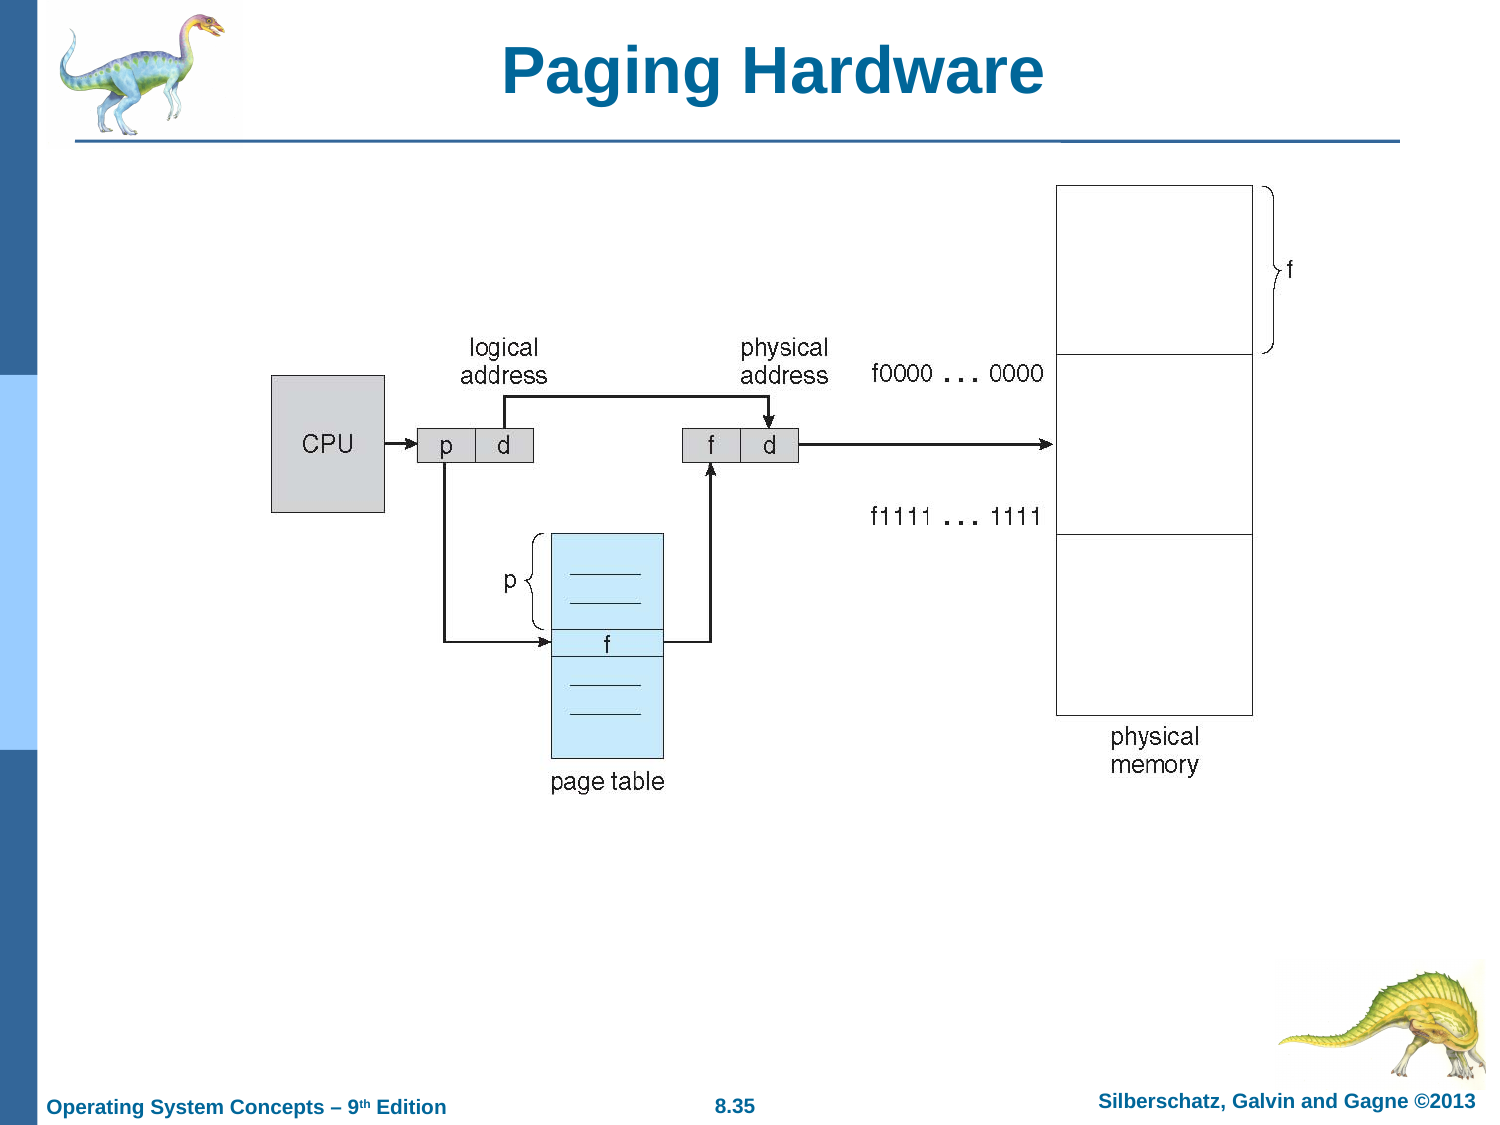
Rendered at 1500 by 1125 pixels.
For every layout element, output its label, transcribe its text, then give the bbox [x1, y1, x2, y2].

title Paging Hardware [122, 19, 1426, 115]
picture [271, 184, 1294, 795]
picture [1275, 959, 1486, 1090]
picture [46, 0, 243, 149]
